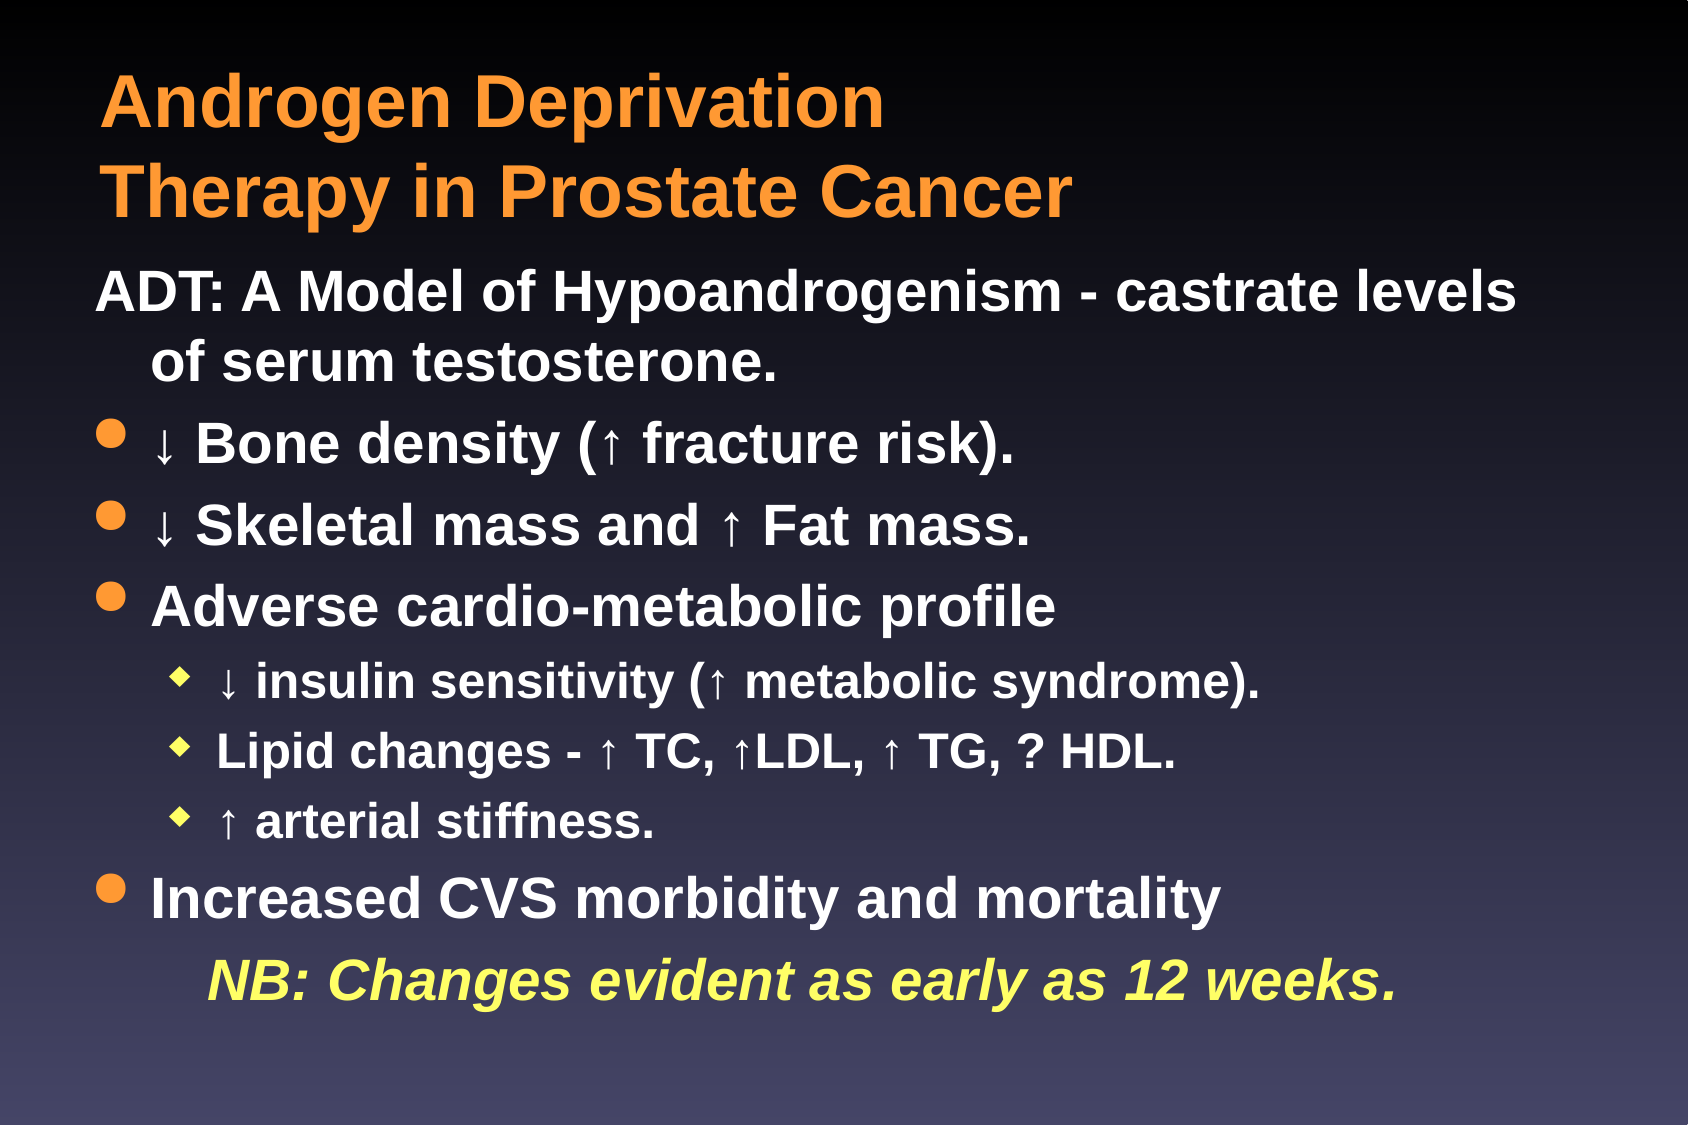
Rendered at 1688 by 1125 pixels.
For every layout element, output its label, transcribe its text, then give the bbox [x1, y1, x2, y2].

list ADT: A Model of Hypoandrogenism - castrate levels of serum testosterone. ↓ Bone density (↑ fracture risk). ↓ Skeletal mass and ↑ Fat mass. Adverse cardio-metabolic profile ↓ insulin sensitivity (↑ metabolic syndrome). Lipid changes - ↑ TC, ↑LDL, ↑ TG, ? HDL. ↑ arterial stiffness. Increased CVS morbidity and mortality NB: Changes evident as early as 12 weeks. [79, 246, 1594, 1125]
title Androgen Deprivation Therapy in Prostate Cancer [84, 45, 1604, 233]
